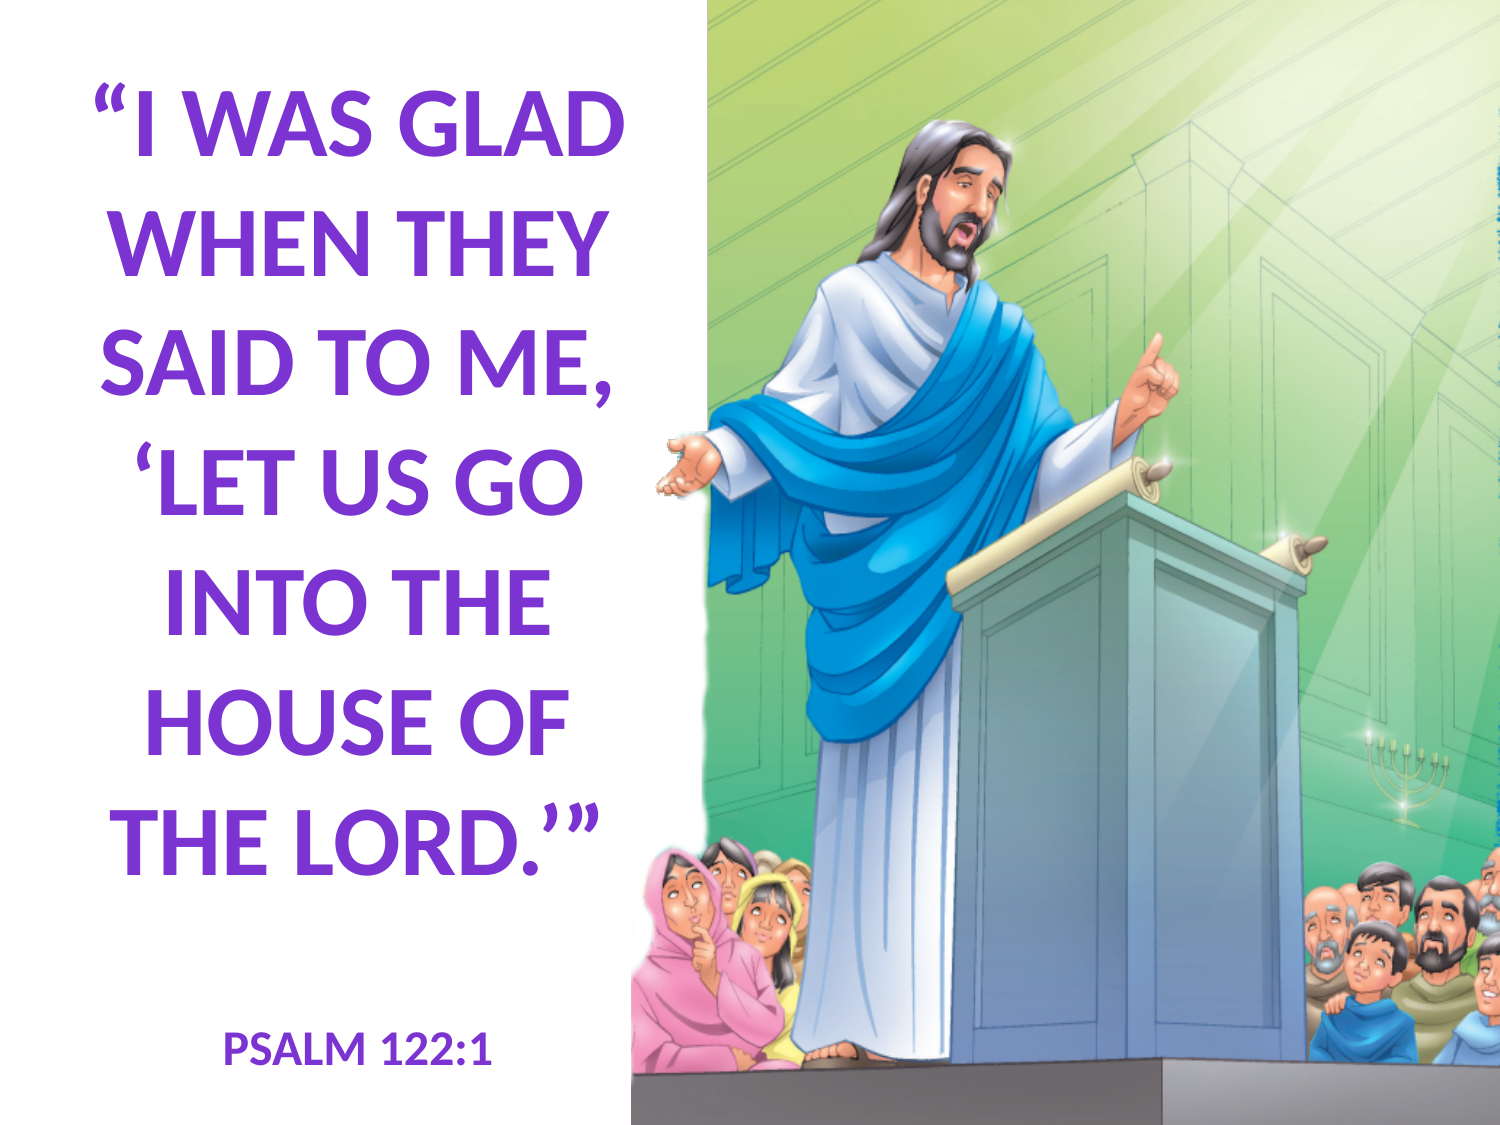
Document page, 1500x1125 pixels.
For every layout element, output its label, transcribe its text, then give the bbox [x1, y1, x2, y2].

picture [631, 0, 1500, 1125]
text_box “I was glad when they said to me, ‘Let us go into the house of The LORD.’” Psalm 122:1 [39, 48, 626, 1083]
